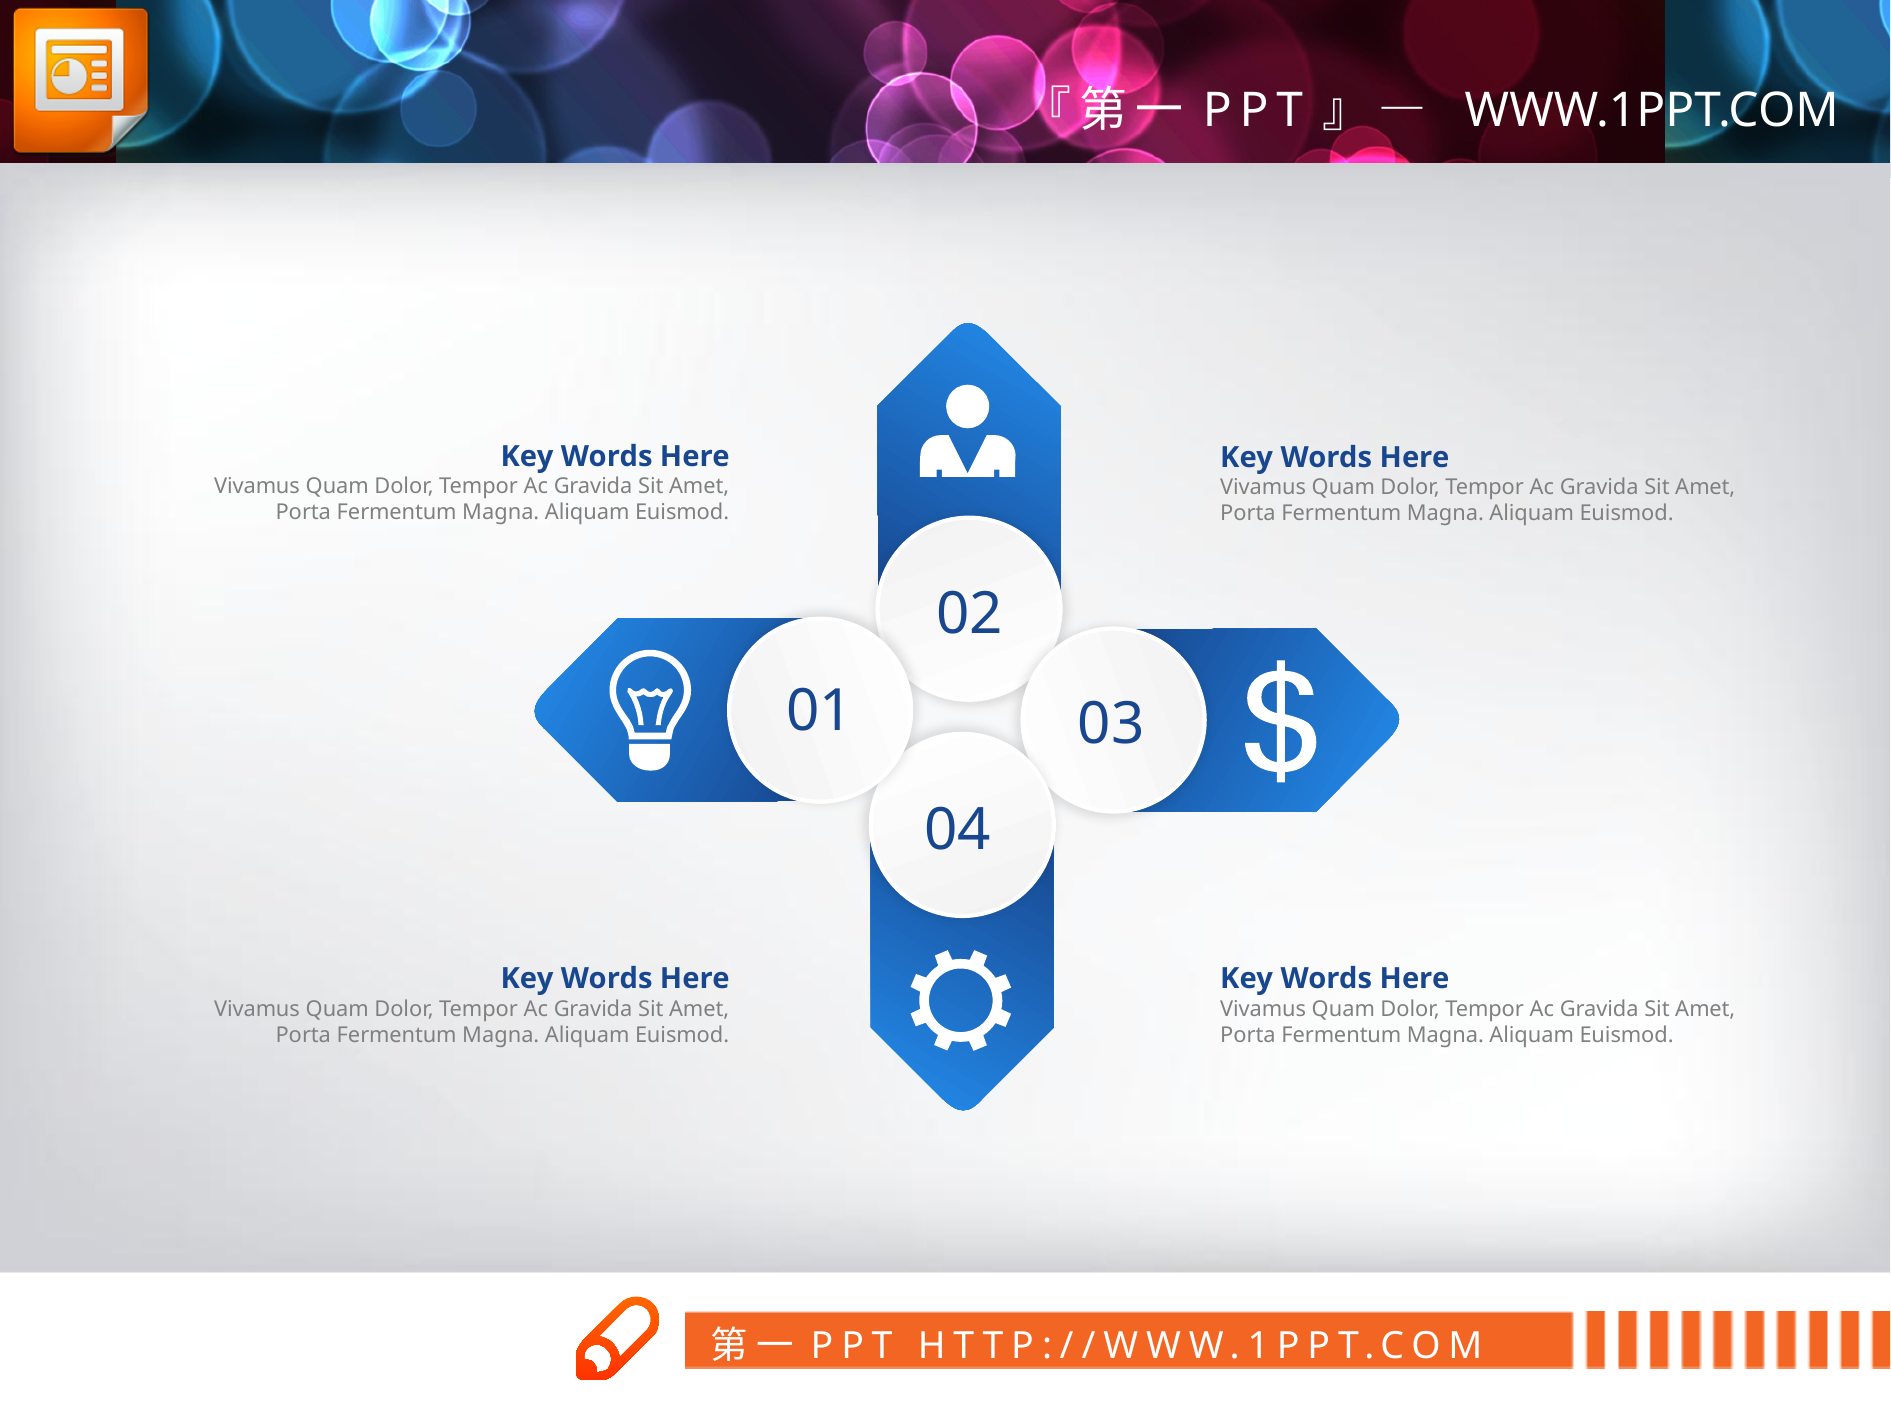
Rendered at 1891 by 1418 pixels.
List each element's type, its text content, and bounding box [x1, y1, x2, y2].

text_box [877, 517, 1061, 700]
text_box Key Words Here Vivamus Quam Dolor, Tempor Ac Gravida Sit Amet, Porta Fermentum Magna. Aliquam Euismod. [1205, 917, 1755, 1055]
text_box Key Words Here Vivamus Quam Dolor, Tempor Ac Gravida Sit Amet, Porta Fermentum Magna. Aliquam Euismod. [177, 394, 745, 532]
picture [0, 0, 1891, 1275]
text_box [1245, 660, 1317, 783]
text_box 04 [907, 784, 1009, 869]
text_box 03 [1060, 677, 1162, 763]
text_box [1022, 628, 1205, 812]
text_box [534, 618, 791, 802]
text_box [870, 733, 1054, 916]
text_box Key Words Here Vivamus Quam Dolor, Tempor Ac Gravida Sit Amet, Porta Fermentum Magna. Aliquam Euismod. [177, 917, 745, 1055]
text_box 02 [919, 568, 1021, 653]
picture [685, 1311, 1891, 1369]
text_box [910, 950, 1012, 1051]
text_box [609, 649, 692, 771]
text_box [729, 618, 912, 802]
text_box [919, 384, 1016, 477]
text_box Key Words Here Vivamus Quam Dolor, Tempor Ac Gravida Sit Amet, Porta Fermentum Magna. Aliquam Euismod. [1205, 395, 1755, 533]
text_box [870, 850, 1054, 1111]
text_box [1142, 628, 1400, 812]
text_box [877, 323, 1061, 579]
text_box 01 [769, 664, 871, 750]
